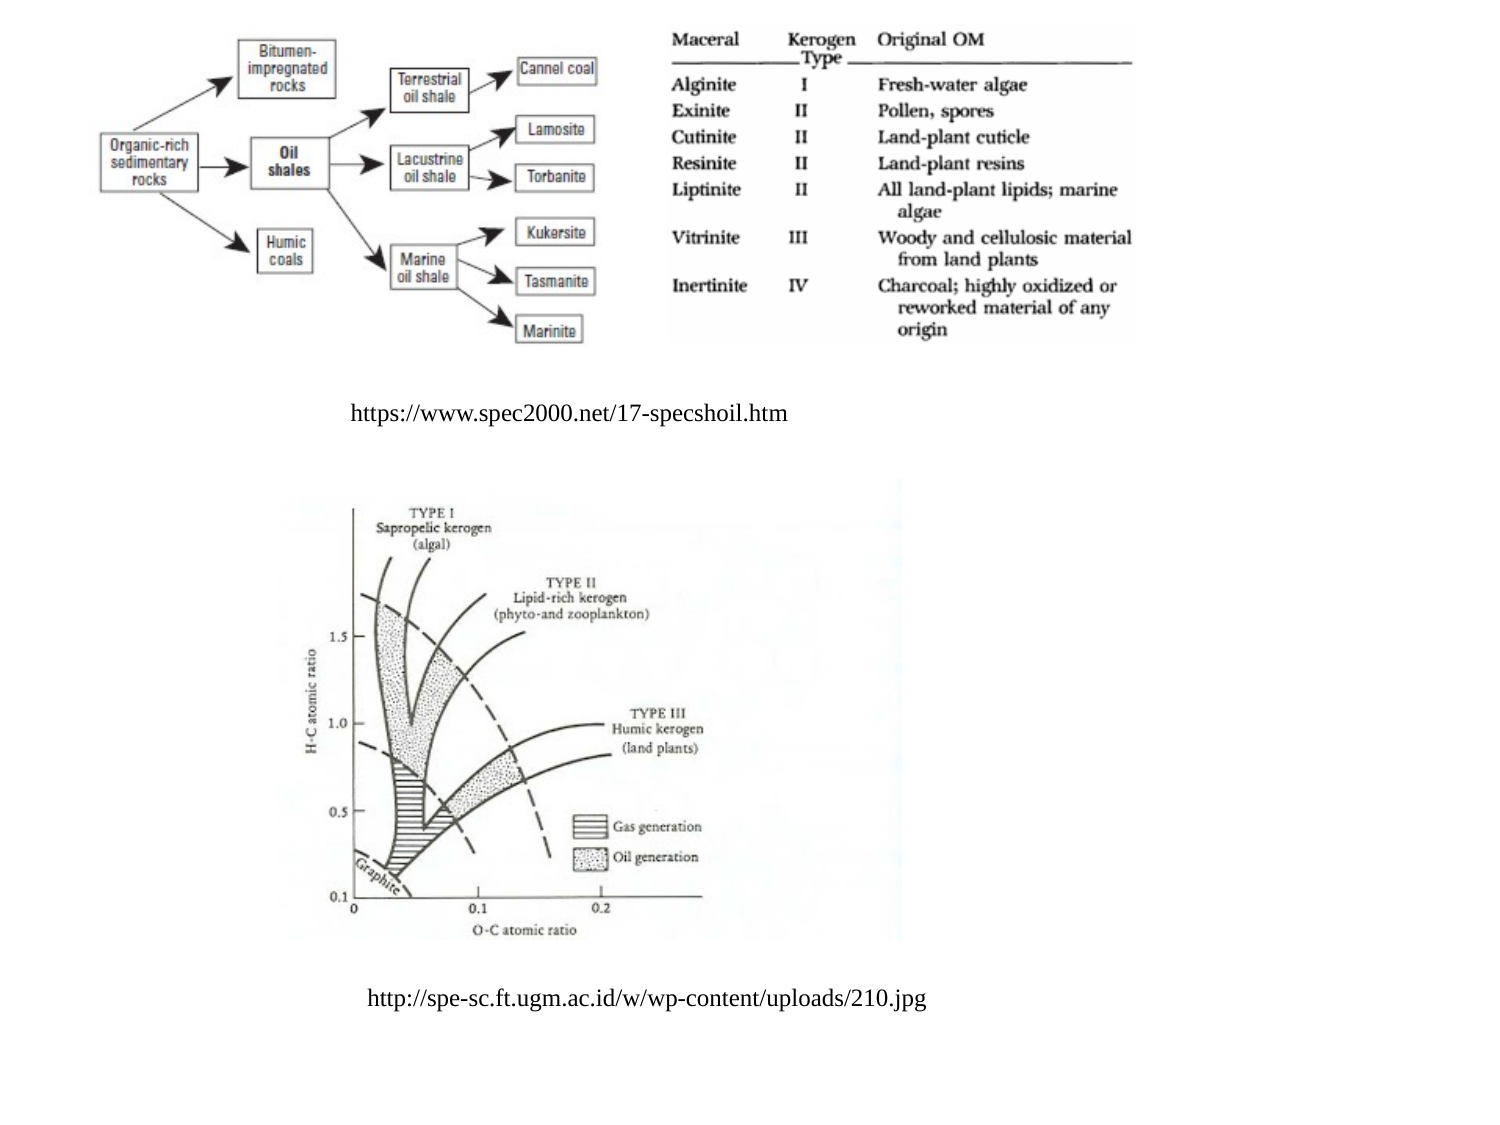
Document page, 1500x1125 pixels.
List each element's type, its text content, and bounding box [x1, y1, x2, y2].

picture [276, 479, 902, 940]
text_box http://spe-sc.ft.ugm.ac.id/w/wp-content/uploads/210.jpg [352, 974, 1103, 1019]
picture [667, 21, 1137, 343]
text_box https://www.spec2000.net/17-specshoil.htm [335, 389, 804, 434]
picture [88, 21, 617, 361]
